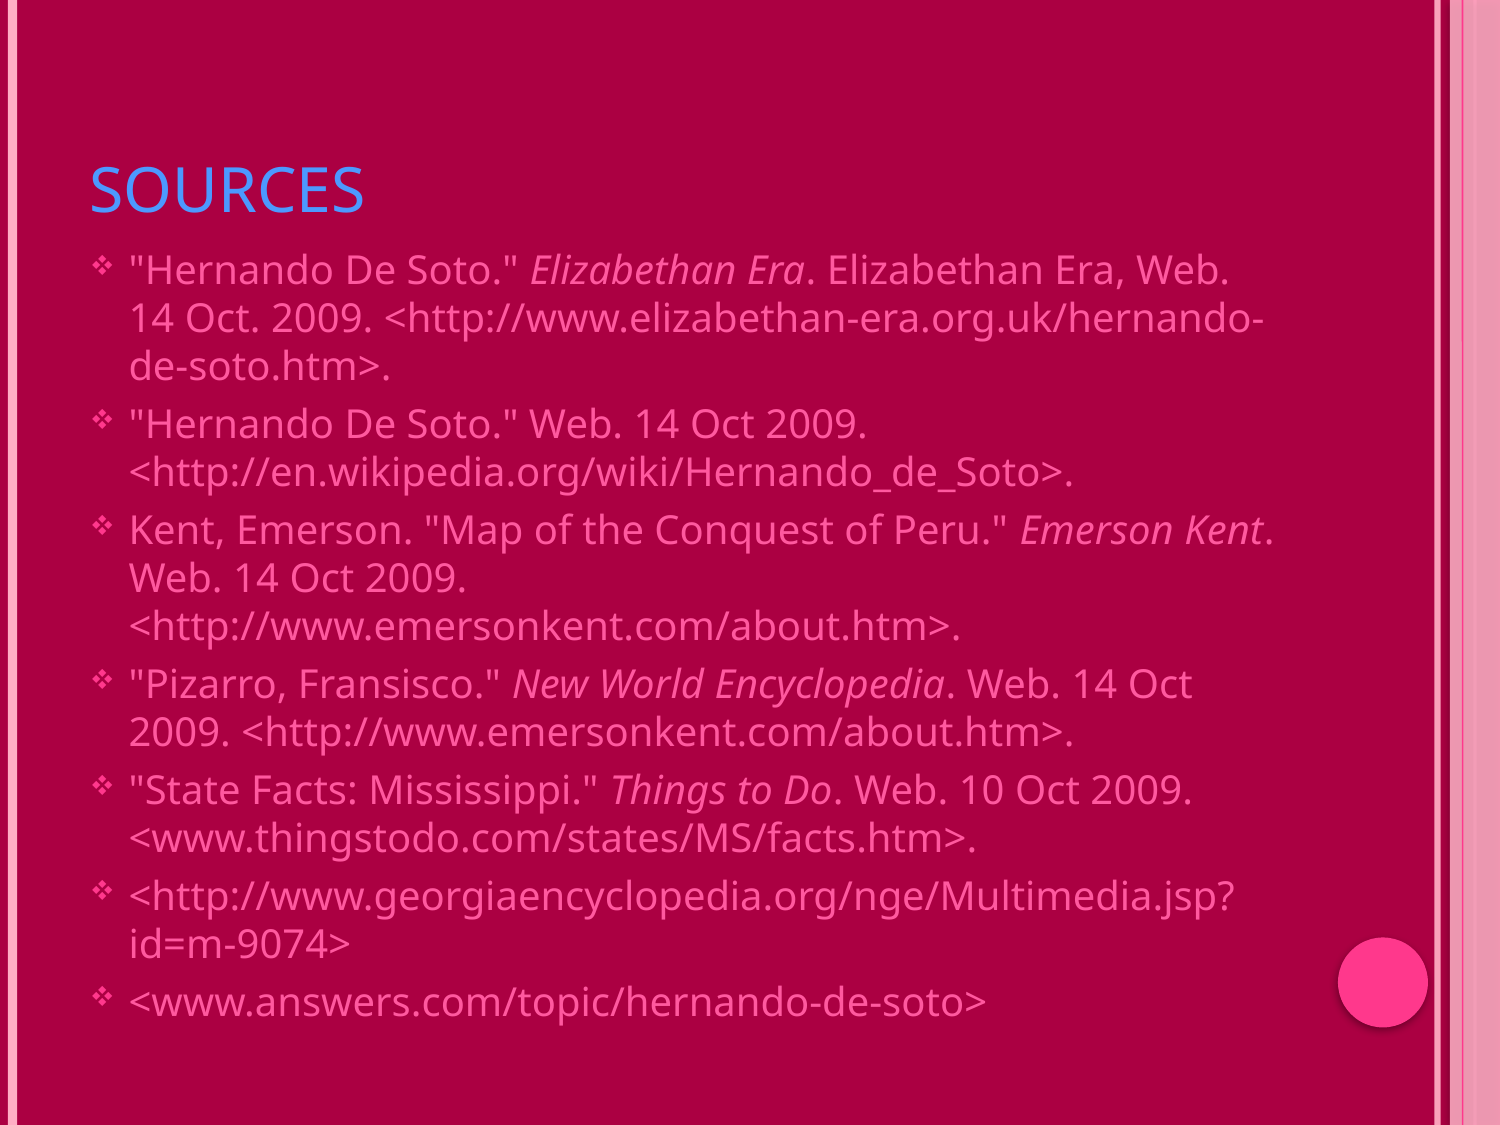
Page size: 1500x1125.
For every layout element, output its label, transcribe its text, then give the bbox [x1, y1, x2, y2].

title Sources [75, 45, 1300, 233]
list "Hernando De Soto." Elizabethan Era. Elizabethan Era, Web. 14 Oct. 2009. <http://www.elizabethan-era.org.uk/hernando-de-soto.htm>. "Hernando De Soto." Web. 14 Oct 2009. <http://en.wikipedia.org/wiki/Hernando_de_Soto>. Kent, Emerson. "Map of the Conquest of Peru." Emerson Kent. Web. 14 Oct 2009. <http://www.emersonkent.com/about.htm>. "Pizarro, Fransisco." New World Encyclopedia. Web. 14 Oct 2009. <http://www.emersonkent.com/about.htm>. "State Facts: Mississippi." Things to Do. Web. 10 Oct 2009. <www.thingstodo.com/states/MS/facts.htm>. <http://www.georgiaencyclopedia.org/nge/Multimedia.jsp?id=m-9074> <www.answers.com/topic/hernando-de-soto> [75, 237, 1300, 1037]
